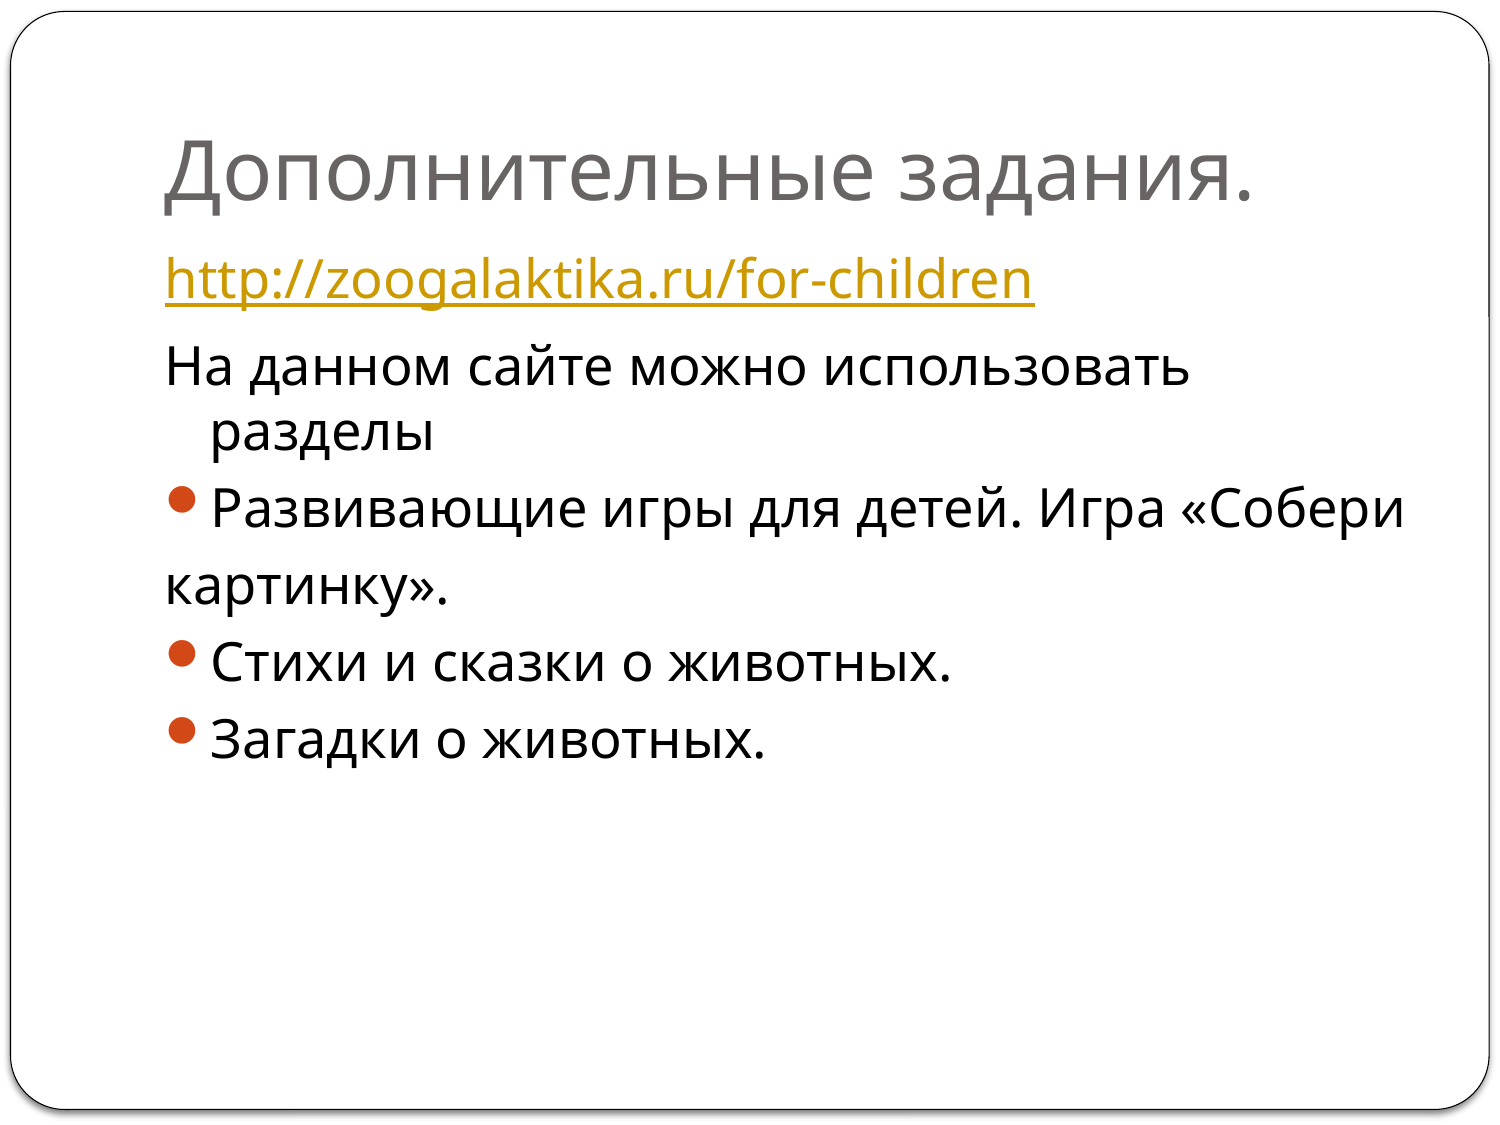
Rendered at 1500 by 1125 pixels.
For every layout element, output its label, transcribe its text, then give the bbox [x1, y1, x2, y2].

list http://zoogalaktika.ru/for-children На данном сайте можно использовать разделы Развивающие игры для детей. Игра «Собери картинку». Стихи и сказки о животных. Загадки о животных. [150, 237, 1425, 988]
title Дополнительные задания. [150, 45, 1425, 233]
